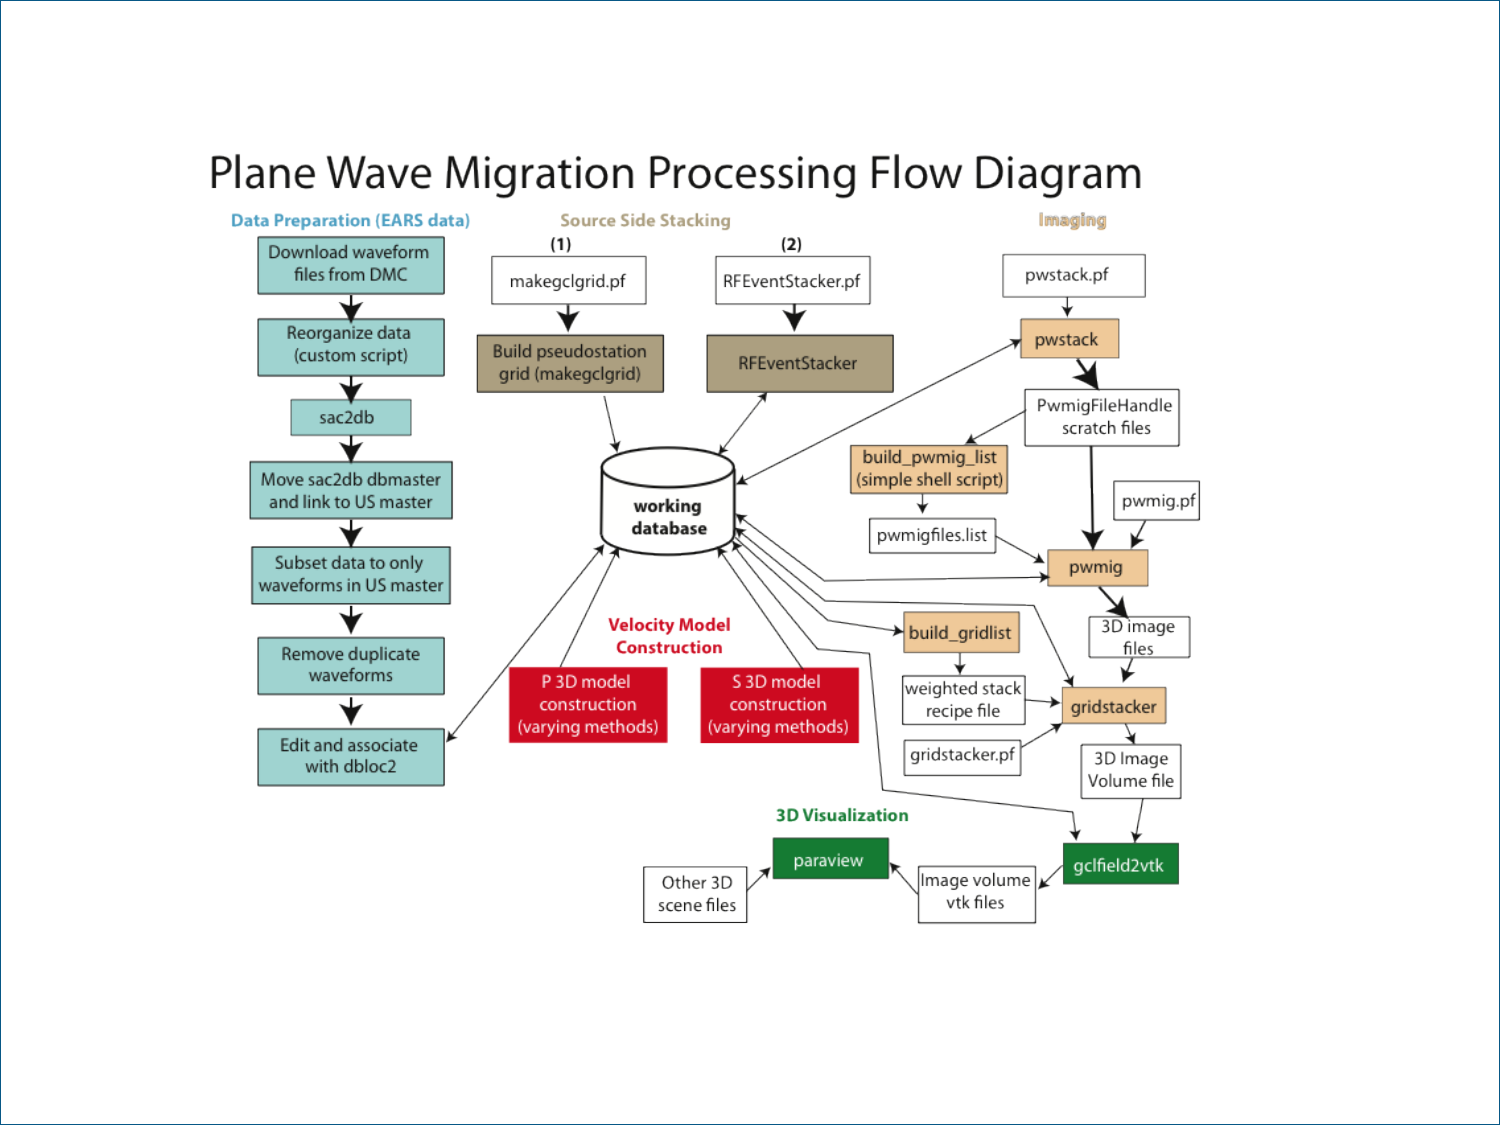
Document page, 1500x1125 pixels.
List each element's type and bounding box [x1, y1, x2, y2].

list [0, 146, 1397, 955]
text_box [0, 0, 1500, 1125]
